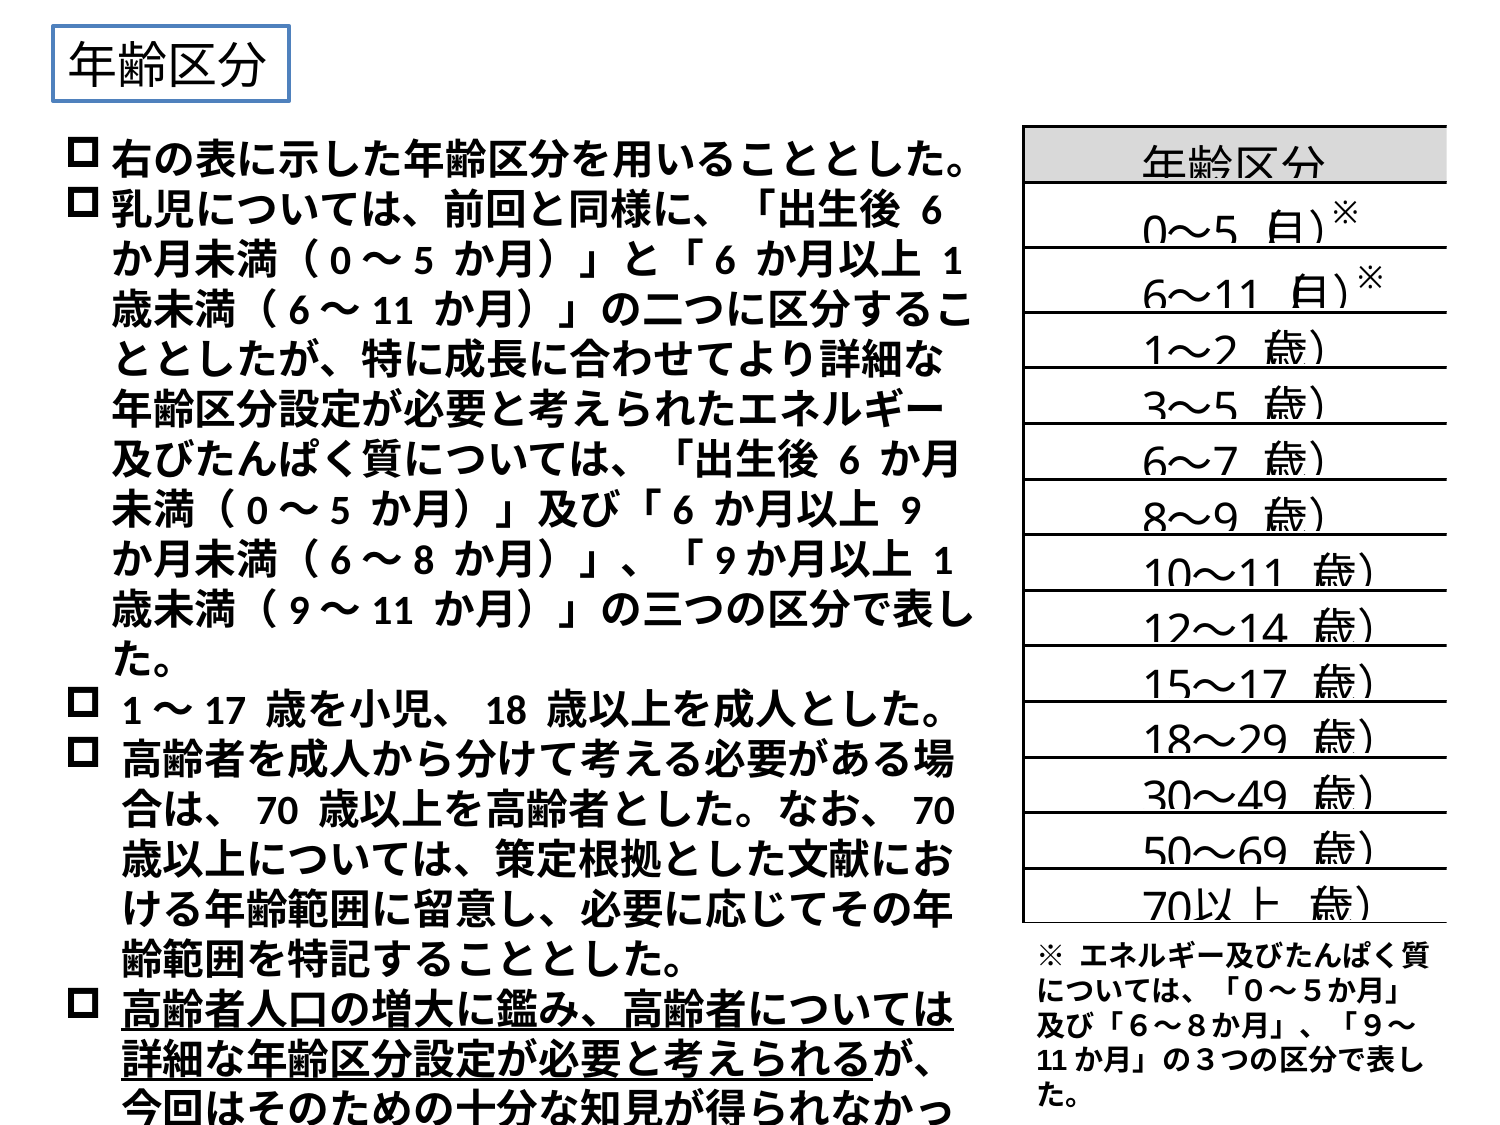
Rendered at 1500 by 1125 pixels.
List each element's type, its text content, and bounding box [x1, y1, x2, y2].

text_box 年齢区分 [51, 24, 291, 103]
text_box ※ エネルギー及びたんぱく質については、「０～５か月」及び「６～８か月」、「９～11か月」の３つの区分で表した。 [1021, 937, 1453, 1119]
picture [1021, 125, 1453, 929]
text_box 右の表に示した年齢区分を用いることとした。 乳児については、前回と同様に、「出生後 6 か月未満（0～5 か月）」と「6 か月以上 1 歳未満（6～11 か月）」の二つに区分することとしたが、特に成長に合わせてより詳細な年齢区分設定が必要と考えられたエネルギー及びたんぱく質については、「出生後 6 か月未満（0～5 か月）」及び「6 か月以上 9 か月未満（6～8 か月）」、「9か月以上 1 歳未満（9～11 か月）」の三つの区分で表した。 1～17 歳を小児、18 歳以上を成人とした。 高齢者を成人から分けて考える必要がある場合は、70 歳以上を高齢者とした。なお、70 歳以上については、策定根拠とした文献における年齢範囲に留意し、必要に応じてその年齢範囲を特記することとした。 高齢者人口の増大に鑑み、高齢者については詳細な年齢区分設定が必要と考えられるが、今回はそのための十分な知見が得られなかったことから、今後の課題とする。 [49, 125, 996, 1125]
